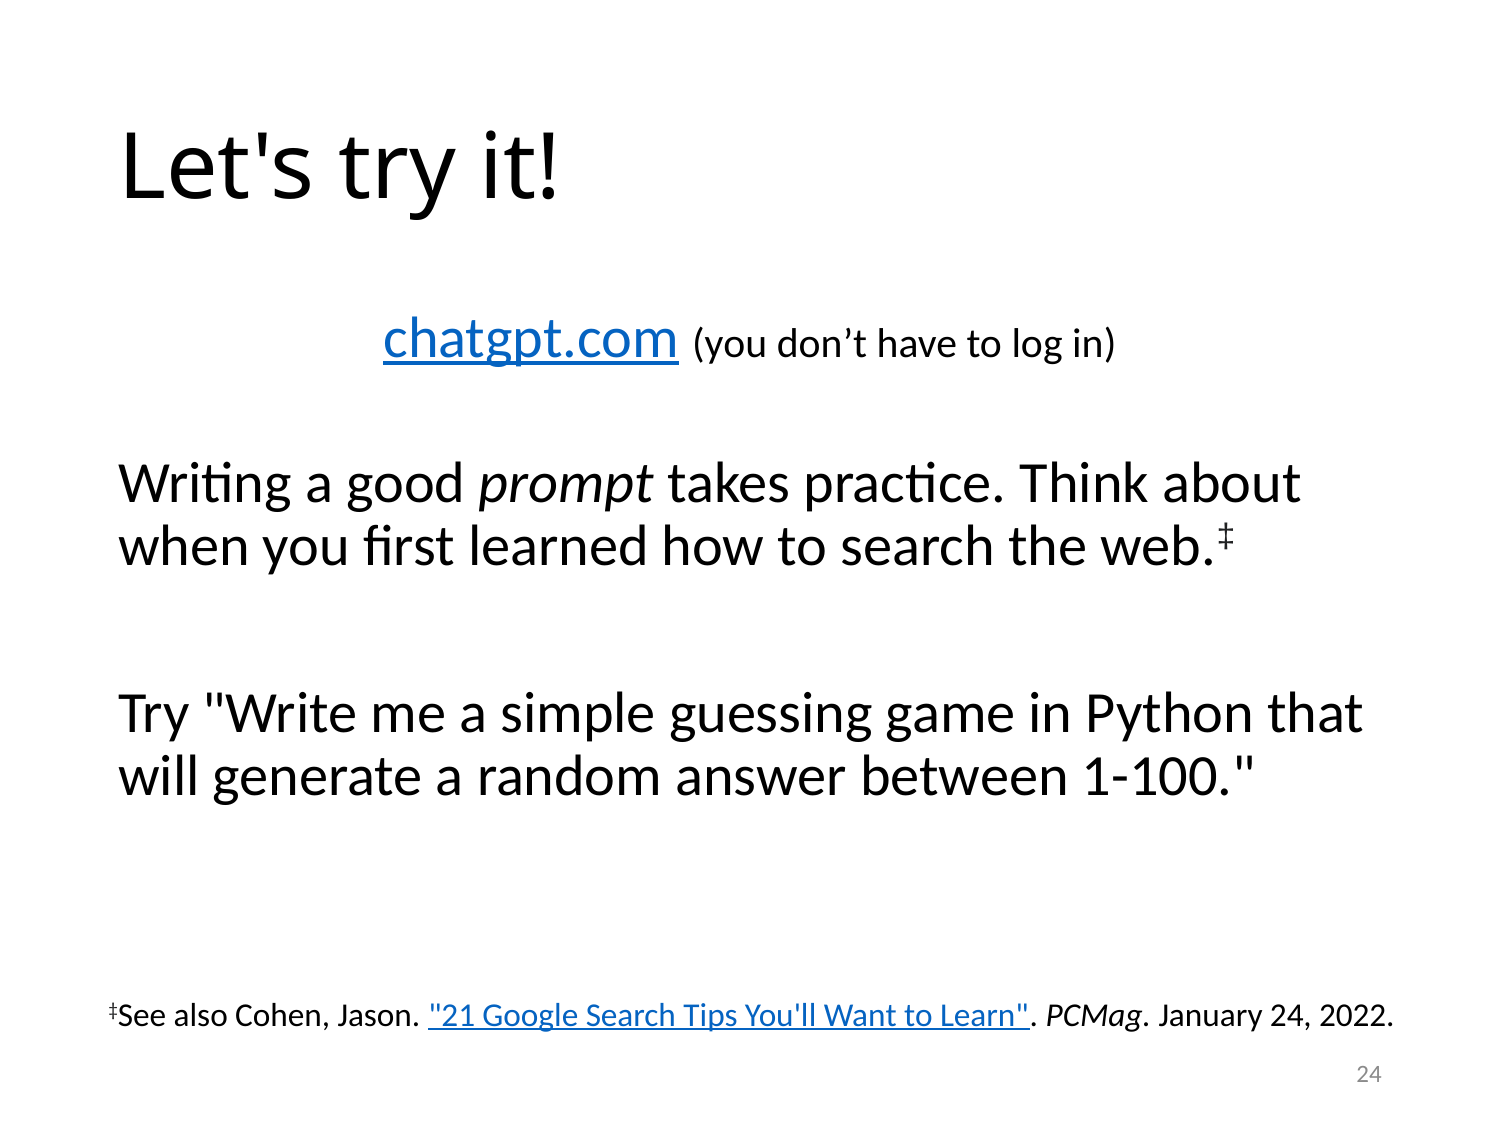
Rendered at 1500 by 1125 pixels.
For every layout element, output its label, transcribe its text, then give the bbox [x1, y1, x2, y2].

title Let's try it! [103, 59, 1397, 278]
text_box ‡See also Cohen, Jason. "21 Google Search Tips You'll Want to Learn". PCMag. January 24, 2022. [93, 985, 1426, 1041]
slide_number 24 [1059, 1042, 1397, 1103]
list chatgpt.com (you don’t have to log in) Writing a good prompt takes practice. Think about when you first learned how to search the web.‡ Try "Write me a simple guessing game in Python that will generate a random answer between 1-100." [103, 299, 1397, 985]
